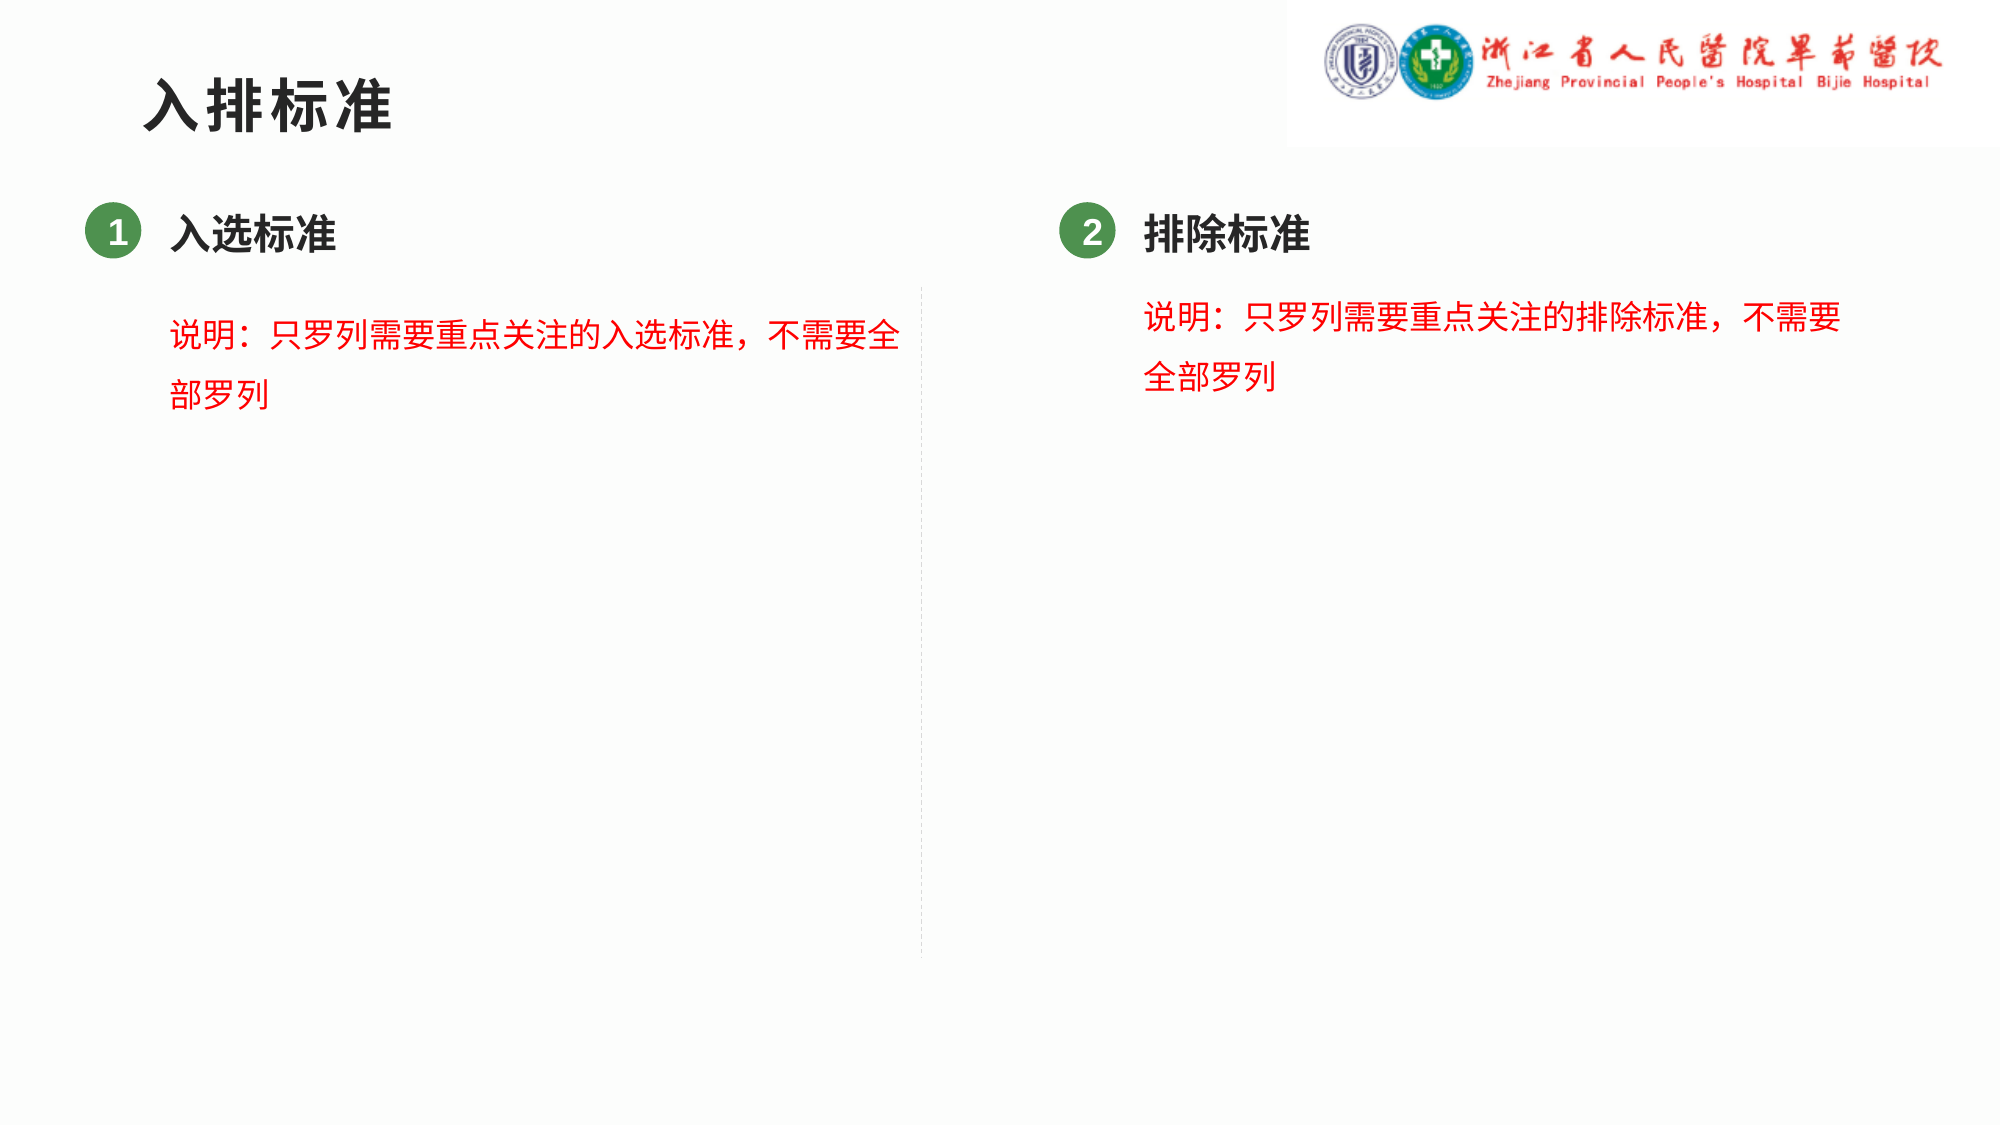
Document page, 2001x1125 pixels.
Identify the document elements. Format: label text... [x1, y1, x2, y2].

text_box 排除标准 [1129, 199, 1885, 266]
text_box 入排标准 [126, 27, 688, 181]
text_box 1 [84, 201, 143, 260]
text_box 2 [1058, 201, 1117, 260]
picture [1287, 0, 2000, 147]
text_box 说明：只罗列需要重点关注的排除标准，不需要全部罗列 [1129, 268, 1885, 906]
text_box 说明：只罗列需要重点关注的入选标准，不需要全部罗列 [155, 286, 922, 1076]
text_box 入选标准 [154, 199, 911, 266]
